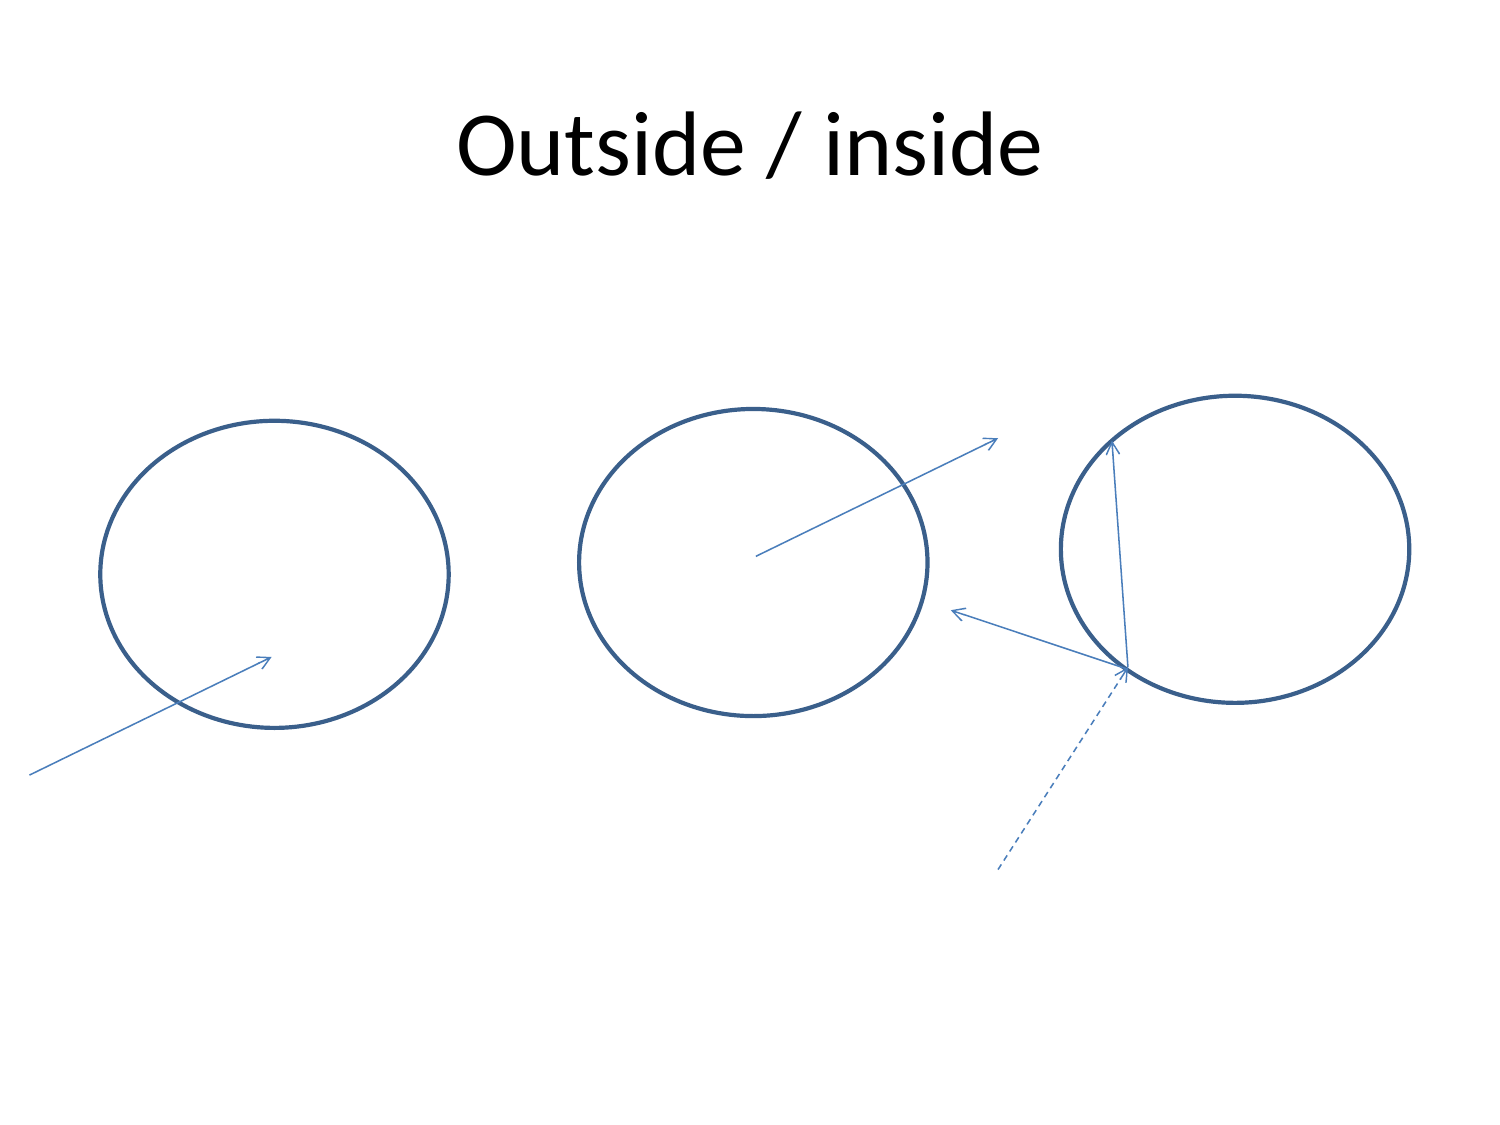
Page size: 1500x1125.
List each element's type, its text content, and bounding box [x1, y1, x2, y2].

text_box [755, 437, 999, 557]
text_box [576, 406, 930, 719]
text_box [29, 656, 272, 776]
text_box [1058, 393, 1412, 705]
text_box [997, 677, 1129, 870]
title Outside / inside [75, 45, 1425, 233]
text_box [1111, 440, 1129, 610]
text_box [950, 610, 1129, 670]
text_box [98, 418, 451, 731]
